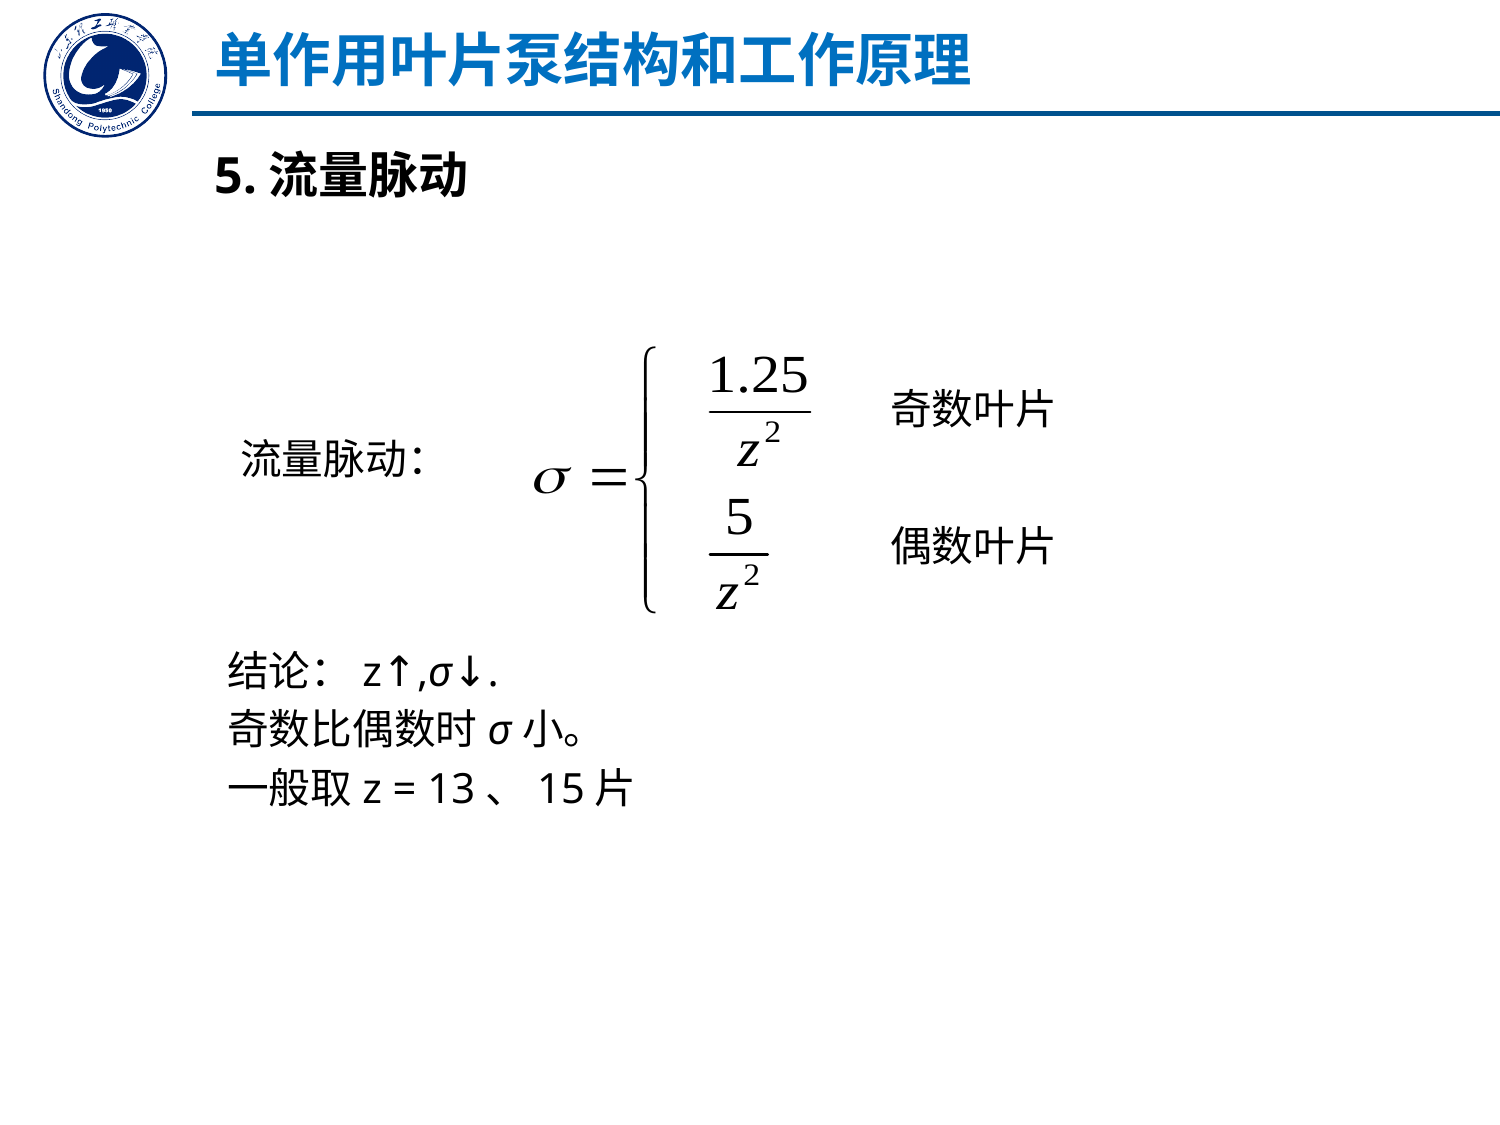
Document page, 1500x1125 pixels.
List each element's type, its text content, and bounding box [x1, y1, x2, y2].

text_box 结论：z↑,σ↓. 奇数比偶数时σ小。 一般取z = 13、15片 [212, 637, 1100, 900]
text_box 5.流量脉动 [199, 171, 1299, 211]
text_box 单作用叶片泵结构和工作原理 [199, 16, 1477, 171]
text_box 流量脉动： [225, 425, 519, 491]
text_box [524, 337, 820, 624]
text_box 偶数叶片 [875, 512, 1144, 578]
text_box 奇数叶片 [875, 375, 1144, 441]
picture [43, 7, 174, 138]
